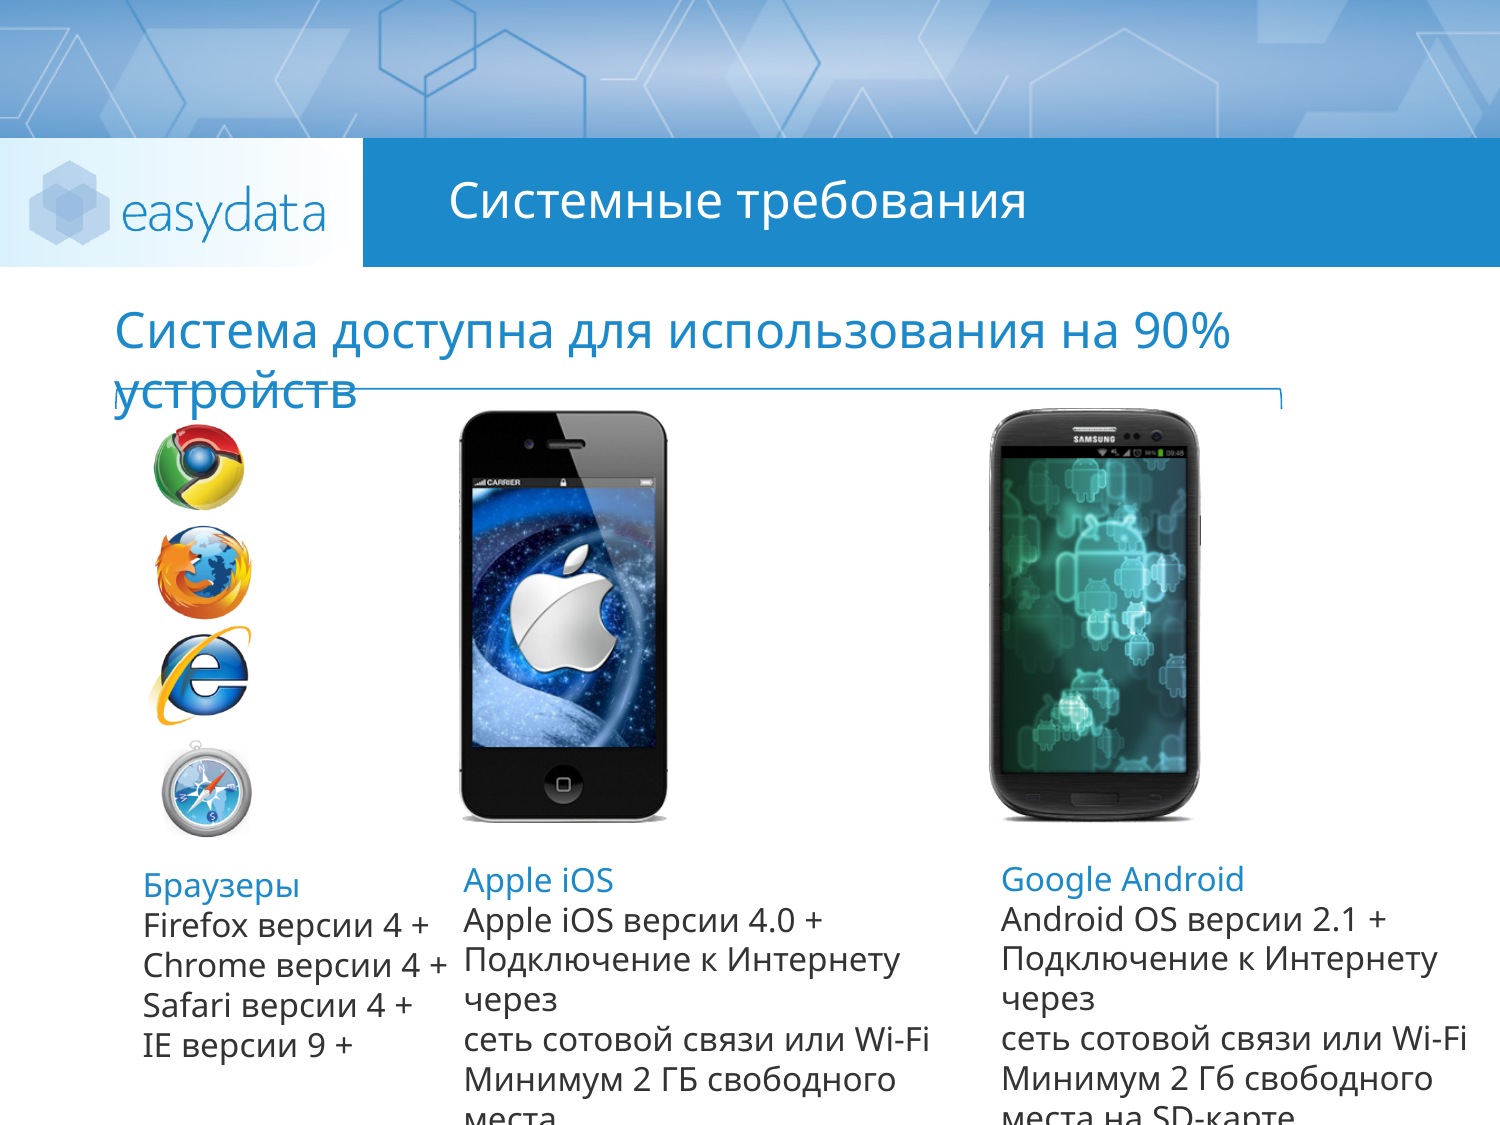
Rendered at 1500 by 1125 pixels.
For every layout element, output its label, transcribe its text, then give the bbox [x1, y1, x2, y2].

text_box Apple iOS Apple iOS версии 4.0 + Подключение к Интернету через сеть сотовой связи или Wi-Fi Минимум 2 ГБ свободного места. [448, 851, 951, 1125]
text_box Система доступна для использования на 90% устройств [100, 290, 1353, 426]
text_box Google Android Android OS версии 2.1 + Подключение к Интернету через сеть сотовой связи или Wi-Fi Минимум 2 Гб свободного места на SD-карте. [986, 850, 1489, 1125]
text_box [269, 387, 1283, 409]
picture [127, 388, 271, 870]
picture [989, 408, 1201, 823]
text_box [115, 387, 128, 409]
title Системные требования [433, 160, 1500, 254]
picture [0, 0, 1500, 267]
text_box Браузеры Firefox версии 4 + Chrome версии 4 + Safari версии 4 + IE версии 9 + [127, 857, 448, 1072]
picture [457, 408, 670, 823]
